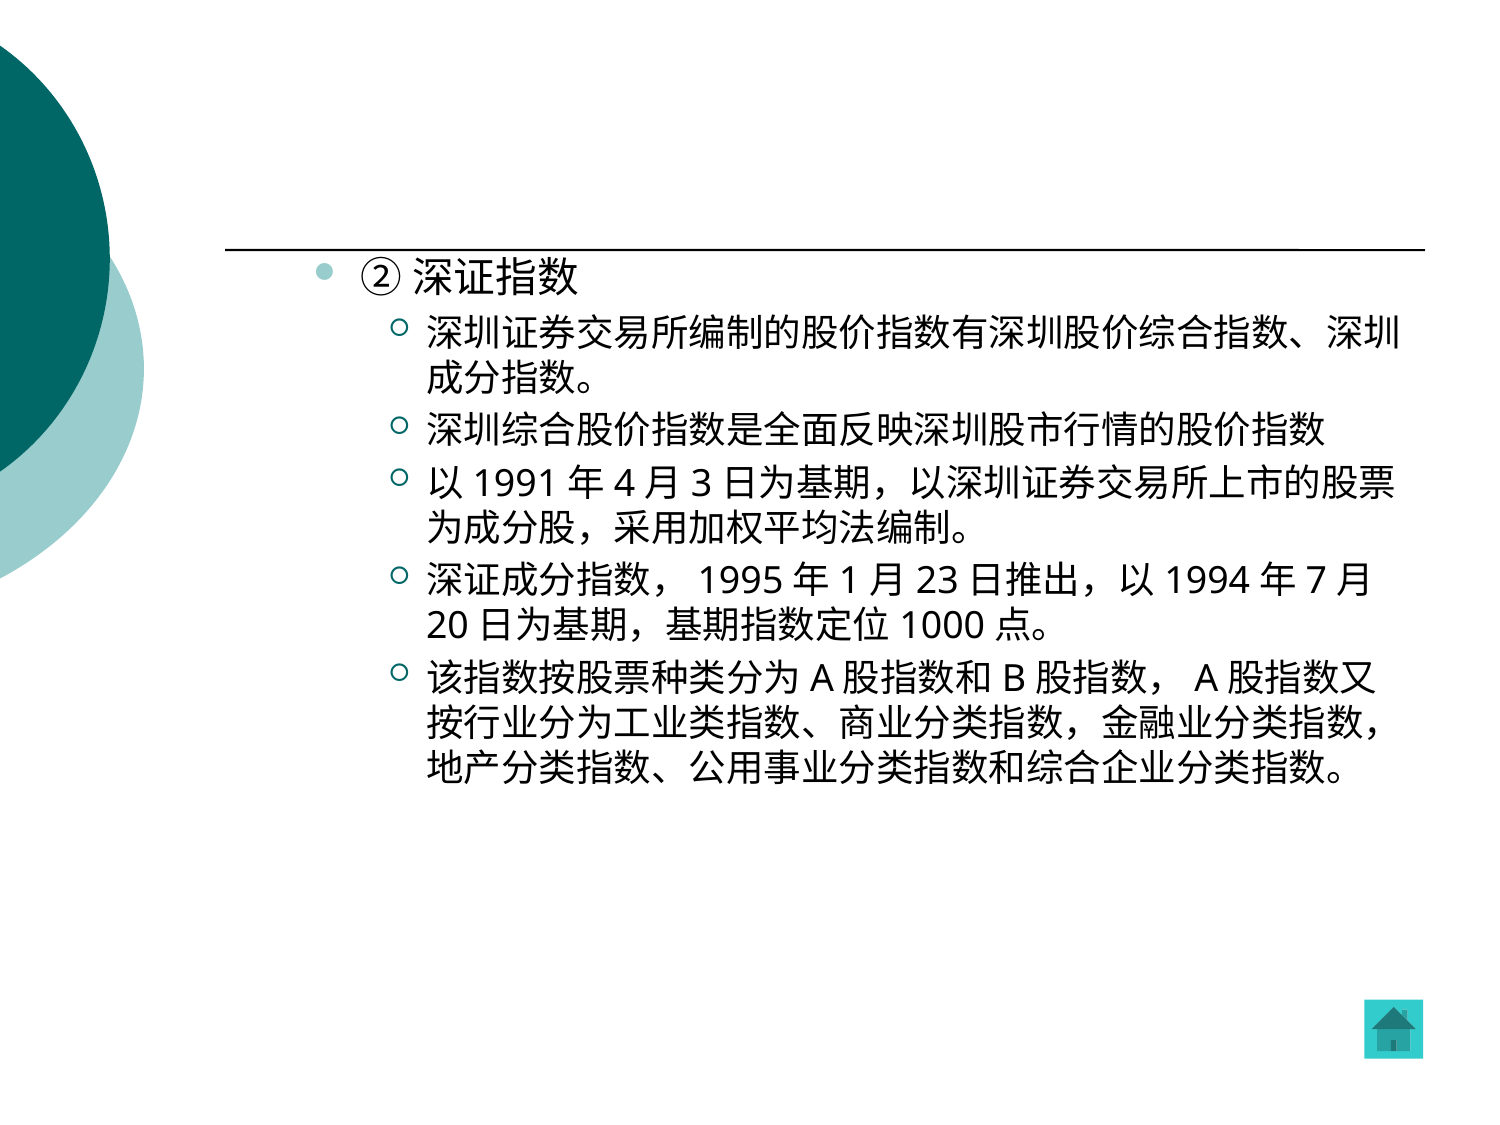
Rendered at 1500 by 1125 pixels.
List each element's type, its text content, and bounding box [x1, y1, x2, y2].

text_box [1364, 999, 1424, 1059]
list ②深证指数 深圳证券交易所编制的股价指数有深圳股价综合指数、深圳成分指数。 深圳综合股价指数是全面反映深圳股市行情的股价指数 以1991年4月3日为基期，以深圳证券交易所上市的股票为成分股，采用加权平均法编制。 深证成分指数，1995年1月23日推出，以1994年7月20日为基期，基期指数定位1000点。 该指数按股票种类分为A股指数和B股指数，A股指数又按行业分为工业类指数、商业分类指数，金融业分类指数，地产分类指数、公用事业分类指数和综合企业分类指数。 [223, 243, 1424, 919]
